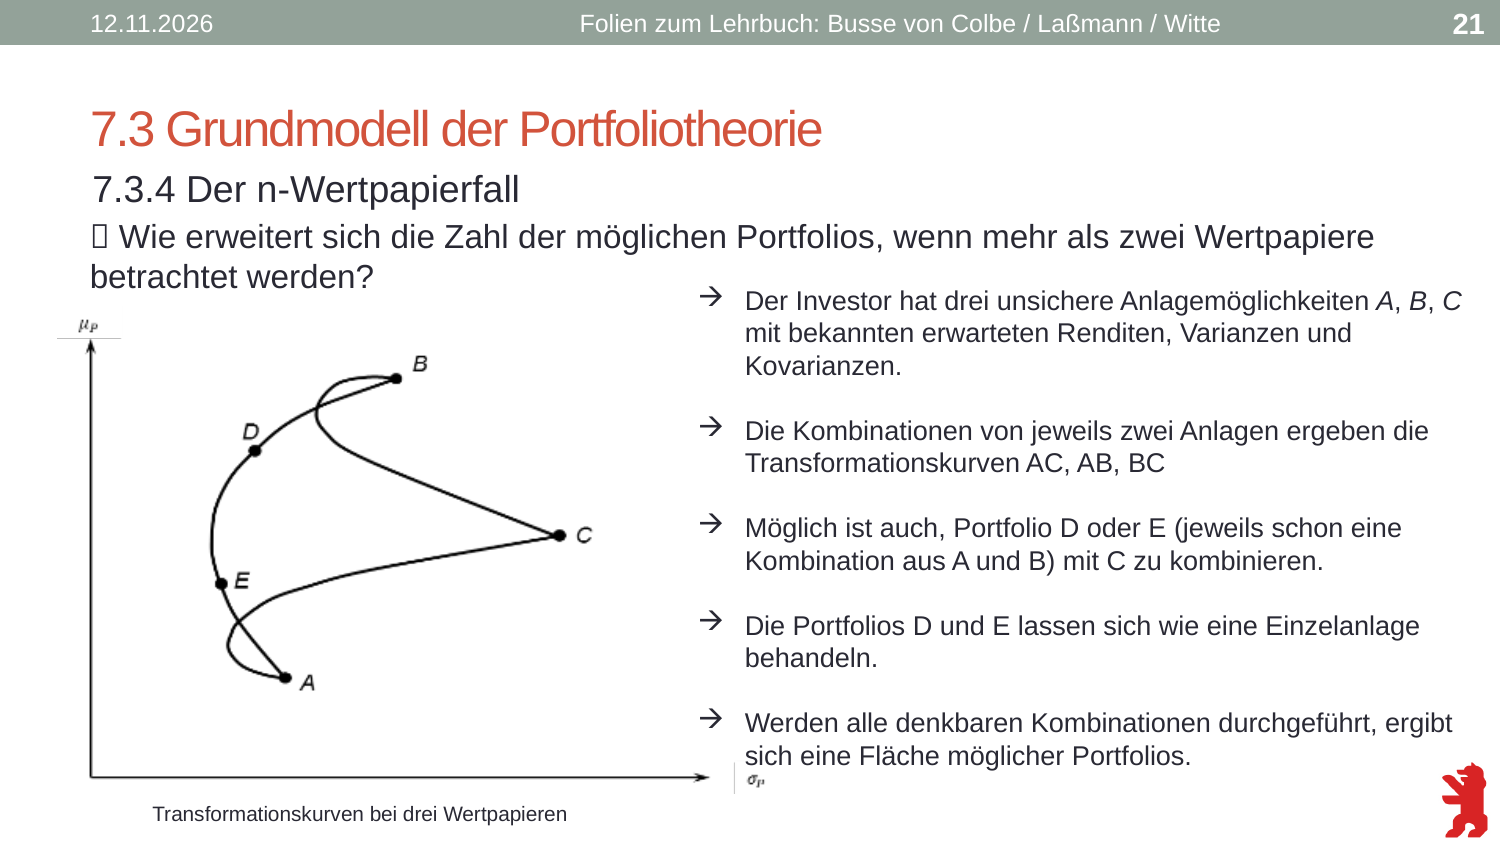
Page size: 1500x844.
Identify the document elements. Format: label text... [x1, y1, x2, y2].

text_box  Wie erweitert sich die Zahl der möglichen Portfolios, wenn mehr als zwei Wertpapiere betrachtet werden? [75, 208, 1410, 303]
text_box 7.3.4 Der n-Wertpapierfall [77, 157, 536, 208]
slide_number 21 [1325, 2, 1500, 43]
picture [57, 306, 780, 794]
picture [1434, 760, 1500, 844]
title 7.3 Grundmodell der Portfoliotheorie [75, 65, 1425, 188]
text_box Der Investor hat drei unsichere Anlagemöglichkeiten A, B, C mit bekannten erwarteten Renditen, Varianzen und Kovarianzen. Die Kombinationen von jeweils zwei Anlagen ergeben die Transformationskurven AC, AB, BC Möglich ist auch, Portfolio D oder E (jeweils schon eine Kombination aus A und B) mit C zu kombinieren. Die Portfolios D und E lassen sich wie eine Einzelanlage behandeln. Werden alle denkbaren Kombinationen durchgeführt, ergibt sich eine Fläche möglicher Portfolios. [683, 276, 1500, 778]
footer Folien zum Lehrbuch: Busse von Colbe / Laßmann / Witte [562, 2, 1238, 43]
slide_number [75, 2, 550, 43]
text_box Transformationskurven bei drei Wertpapieren [137, 801, 583, 833]
